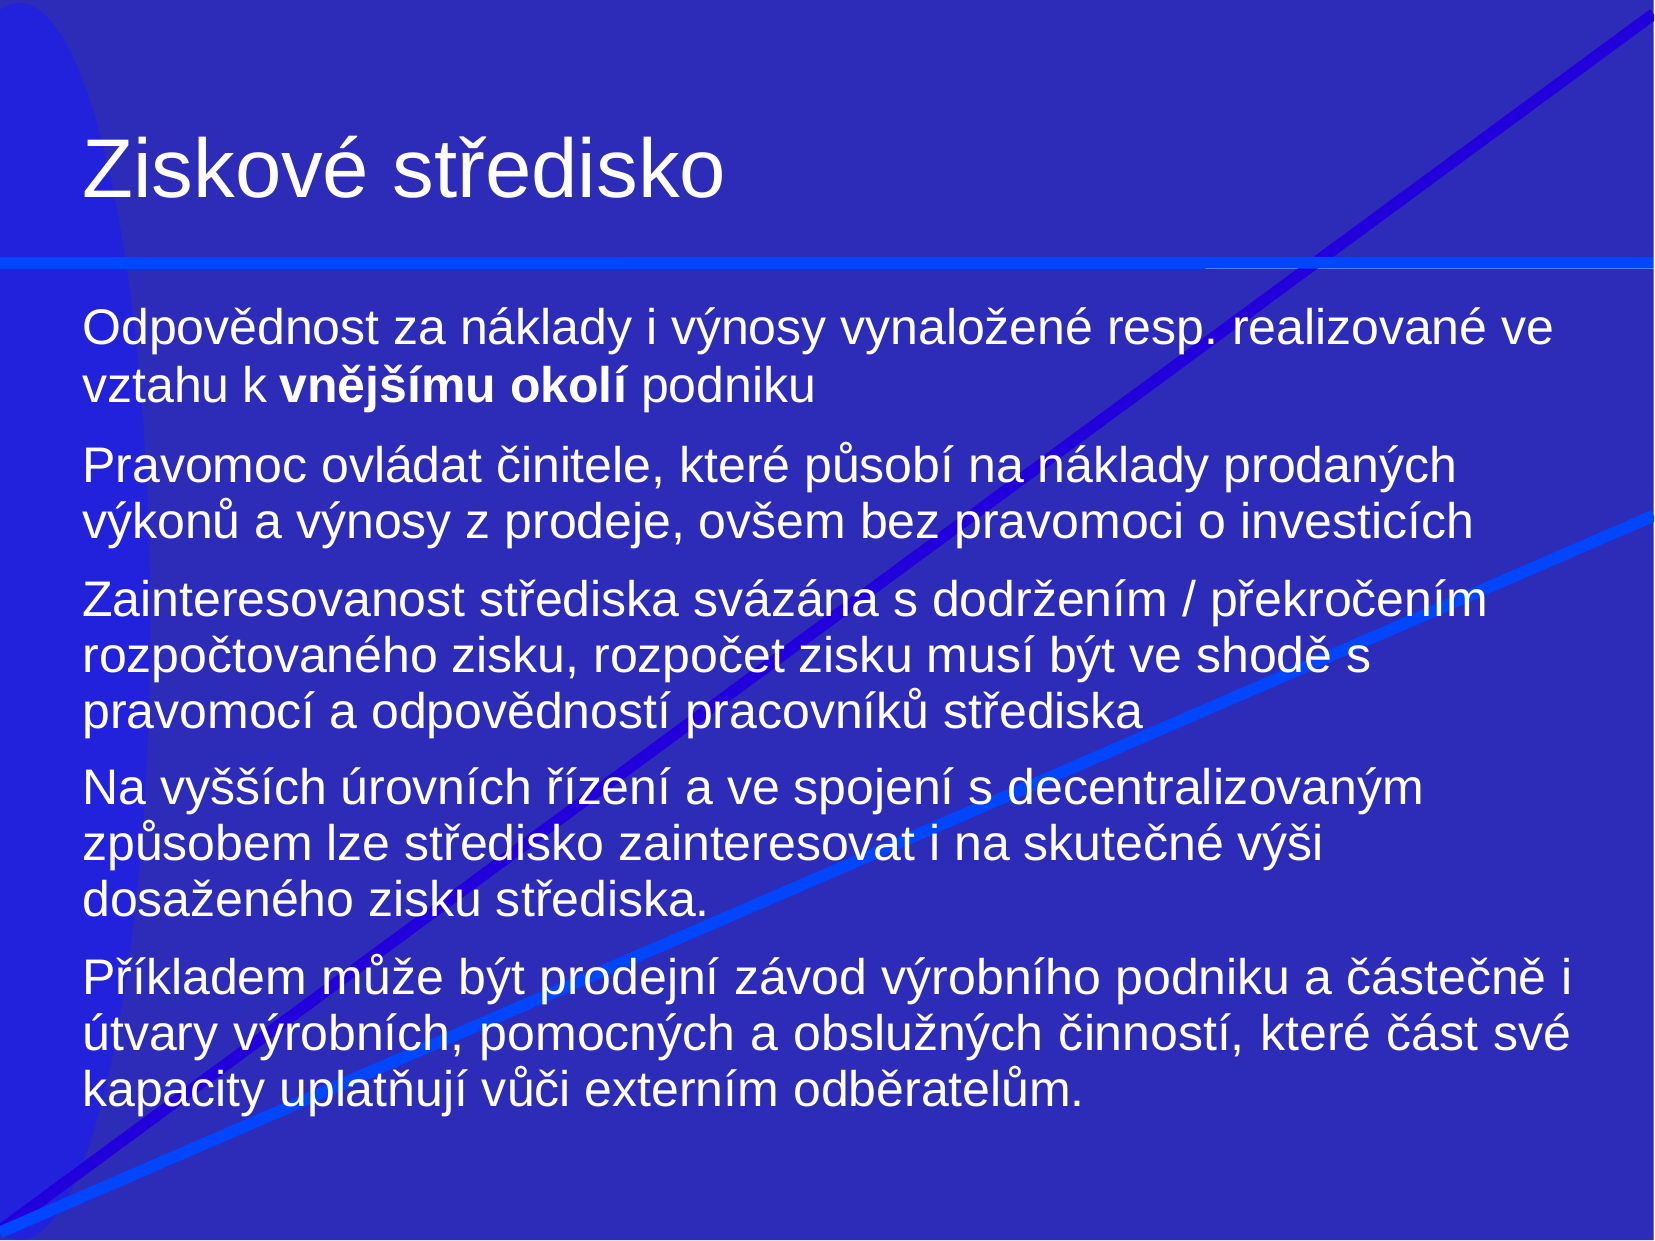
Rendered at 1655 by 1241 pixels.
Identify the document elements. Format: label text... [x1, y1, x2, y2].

list Odpovědnost za náklady i výnosy vynaložené resp. realizované ve vztahu k vnějšímu okolí podniku Pravomoc ovládat činitele, které působí na náklady prodaných výkonů a výnosy z prodeje, ovšem bez pravomoci o investicích Zainteresovanost střediska svázána s dodržením / překročením rozpočtovaného zisku, rozpočet zisku musí být ve shodě s pravomocí a odpovědností pracovníků střediska Na vyšších úrovních řízení a ve spojení s decentralizovaným způsobem lze středisko zainteresovat i na skutečné výši dosaženého zisku střediska. Příkladem může být prodejní závod výrobního podniku a částečně i útvary výrobních, pomocných a obslužných činností, které část své kapacity uplatňují vůči externím odběratelům. [80, 296, 1574, 1118]
title Ziskové středisko [80, 64, 1574, 296]
